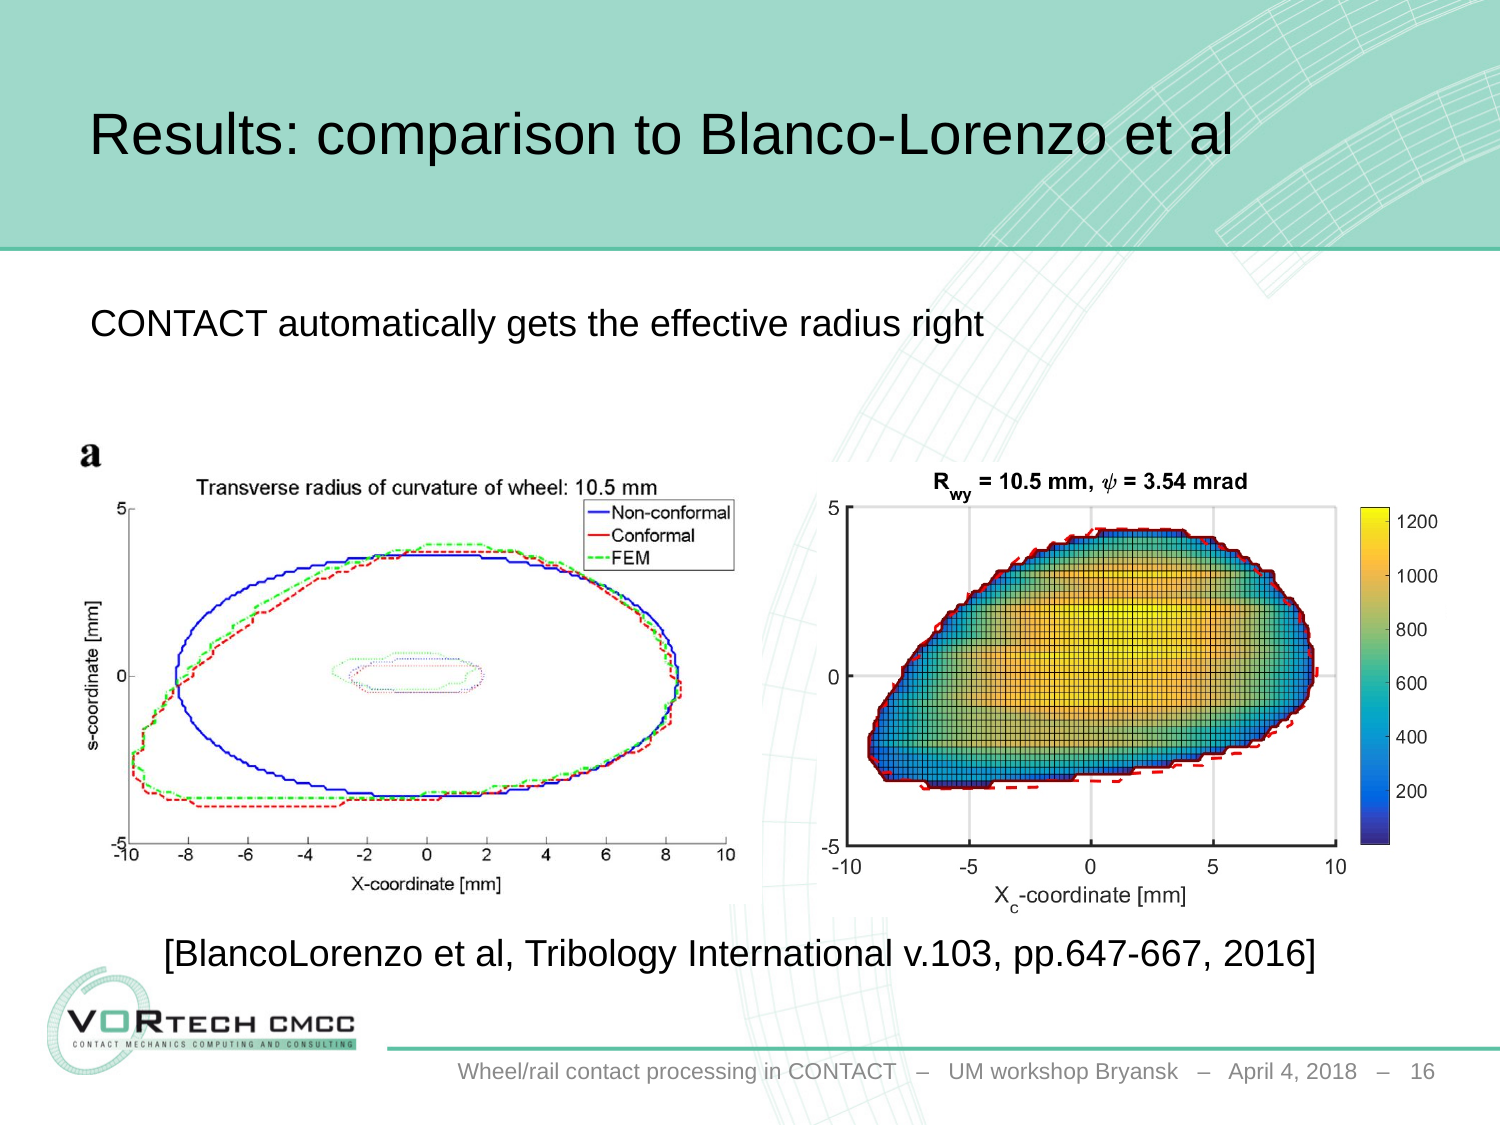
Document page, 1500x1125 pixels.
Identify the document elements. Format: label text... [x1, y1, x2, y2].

list CONTACT automatically gets the effective radius right [BlancoLorenzo et al, Tribology International v.103, pp.647-667, 2016] [75, 291, 1341, 929]
picture [0, 0, 1500, 1125]
title Results: comparison to Blanco-Lorenzo et al [75, 37, 1425, 225]
